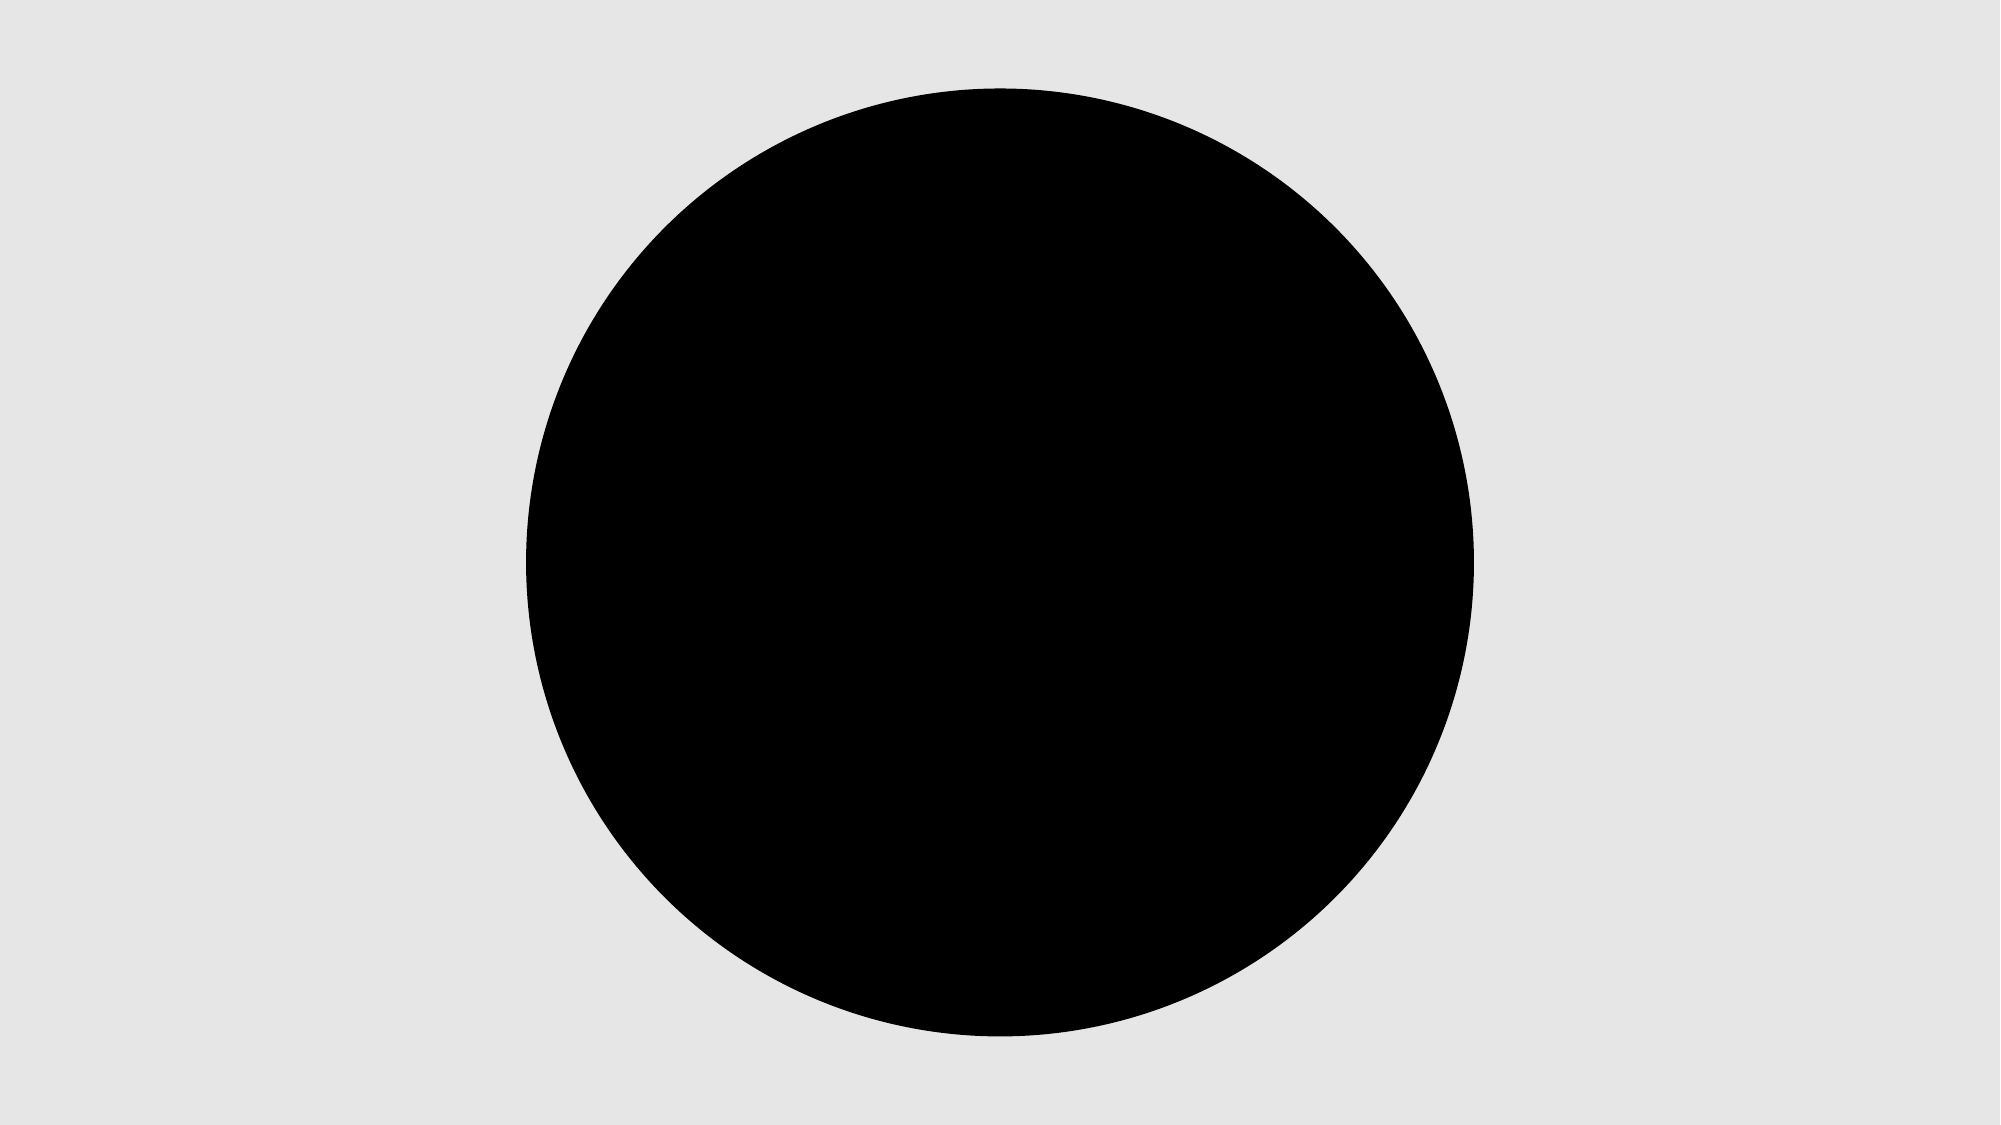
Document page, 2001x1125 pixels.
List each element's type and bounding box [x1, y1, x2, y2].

text_box [525, 87, 1475, 1038]
